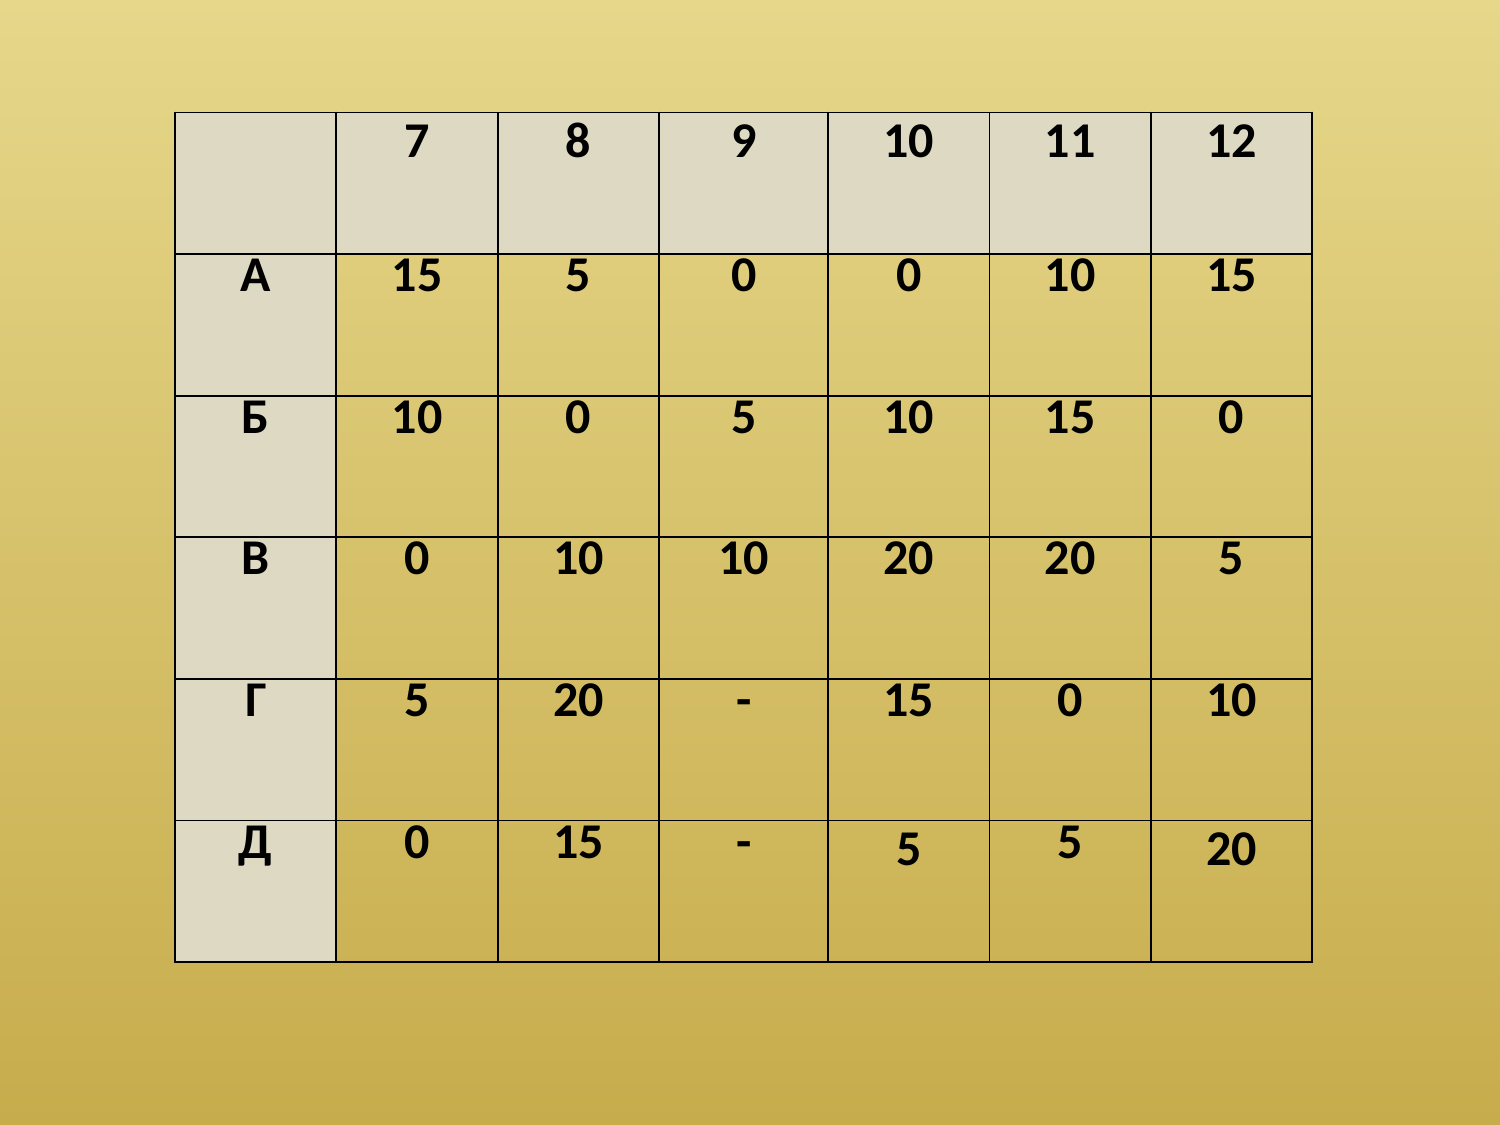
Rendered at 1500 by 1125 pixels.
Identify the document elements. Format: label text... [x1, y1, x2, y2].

table_cell - [660, 821, 827, 961]
table_header [176, 113, 335, 253]
table_cell 10 [990, 255, 1150, 395]
table_cell 15 [829, 680, 989, 820]
table_cell 10 [337, 397, 497, 536]
table_cell 10 [499, 538, 658, 678]
table_header 12 [1152, 113, 1311, 253]
table_cell 5 [499, 255, 658, 395]
table_cell 5 [829, 821, 989, 961]
table_header 11 [990, 113, 1150, 253]
table_cell 0 [829, 255, 989, 395]
table_cell 0 [1152, 397, 1311, 536]
table_cell 20 [1152, 821, 1311, 961]
table_cell 5 [1152, 538, 1311, 678]
table_cell 5 [990, 821, 1150, 961]
table_cell 0 [660, 255, 827, 395]
table_cell 0 [337, 538, 497, 678]
table_cell А [176, 255, 335, 395]
table_header 7 [337, 113, 497, 253]
table_cell 10 [1152, 680, 1311, 820]
table_cell 15 [1152, 255, 1311, 395]
table_header 10 [829, 113, 989, 253]
table_cell Г [176, 680, 335, 820]
table_cell 0 [499, 397, 658, 536]
table_cell 15 [990, 397, 1150, 536]
table_cell 10 [660, 538, 827, 678]
table_cell 5 [337, 680, 497, 820]
table_header 8 [499, 113, 658, 253]
table_cell 20 [829, 538, 989, 678]
table_cell 10 [829, 397, 989, 536]
table_cell Д [176, 821, 335, 961]
table_cell 20 [499, 680, 658, 820]
table_cell 15 [499, 821, 658, 961]
table_cell 5 [660, 397, 827, 536]
table_cell 0 [337, 821, 497, 961]
table_header 9 [660, 113, 827, 253]
table_cell 0 [990, 680, 1150, 820]
table_cell 20 [990, 538, 1150, 678]
table_cell 15 [337, 255, 497, 395]
table_cell В [176, 538, 335, 678]
table_cell - [660, 680, 827, 820]
table_cell Б [176, 397, 335, 536]
